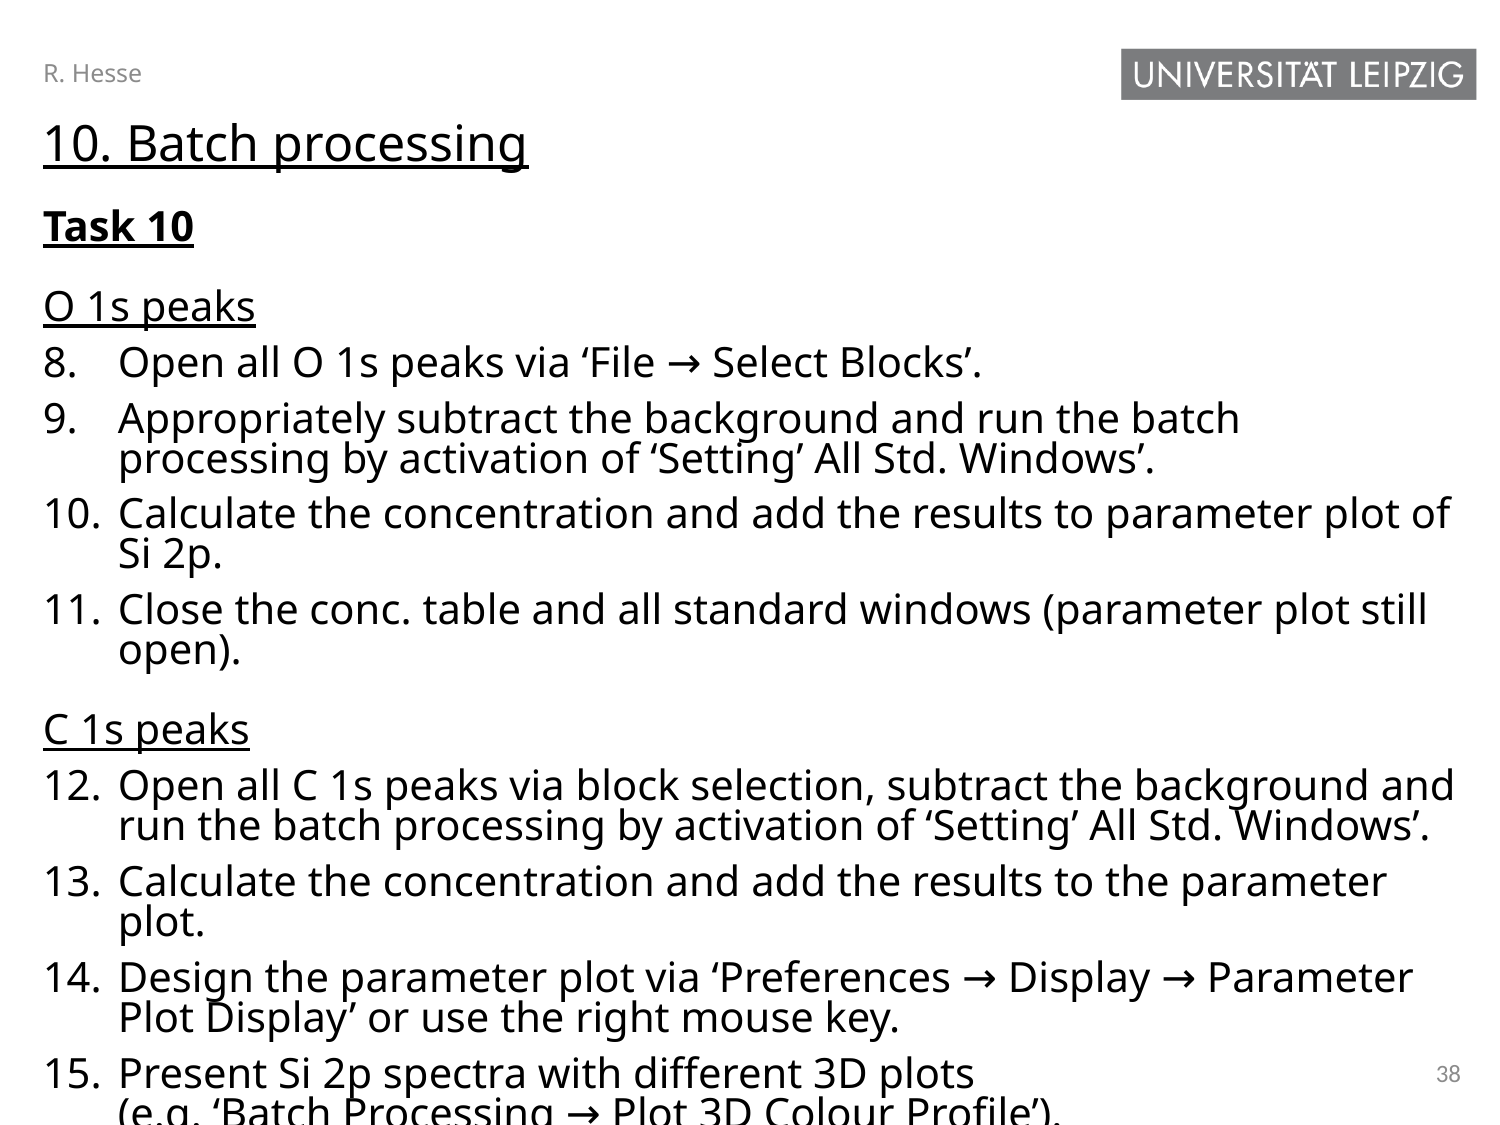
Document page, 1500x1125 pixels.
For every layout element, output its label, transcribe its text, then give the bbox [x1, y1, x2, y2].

text_box Task 10 O 1s peaks Open all O 1s peaks via ‘File → Select Blocks’. Appropriately subtract the background and run the batch processing by activation of ‘Setting’ All Std. Windows’. Calculate the concentration and add the results to parameter plot of Si 2p. Close the conc. table and all standard windows (parameter plot still open). C 1s peaks Open all C 1s peaks via block selection, subtract the background and run the batch processing by activation of ‘Setting’ All Std. Windows’. Calculate the concentration and add the results to the parameter plot. Design the parameter plot via ‘Preferences → Display → Parameter Plot Display’ or use the right mouse key. Present Si 2p spectra with different 3D plots (e.g. ‘Batch Processing → Plot 3D Colour Profile’). [28, 201, 1477, 1125]
text_box 10. Batch processing [28, 104, 1477, 179]
picture [1410, 48, 1477, 100]
footer R. Hesse [28, 44, 1410, 104]
slide_number 38 [1291, 1042, 1477, 1103]
